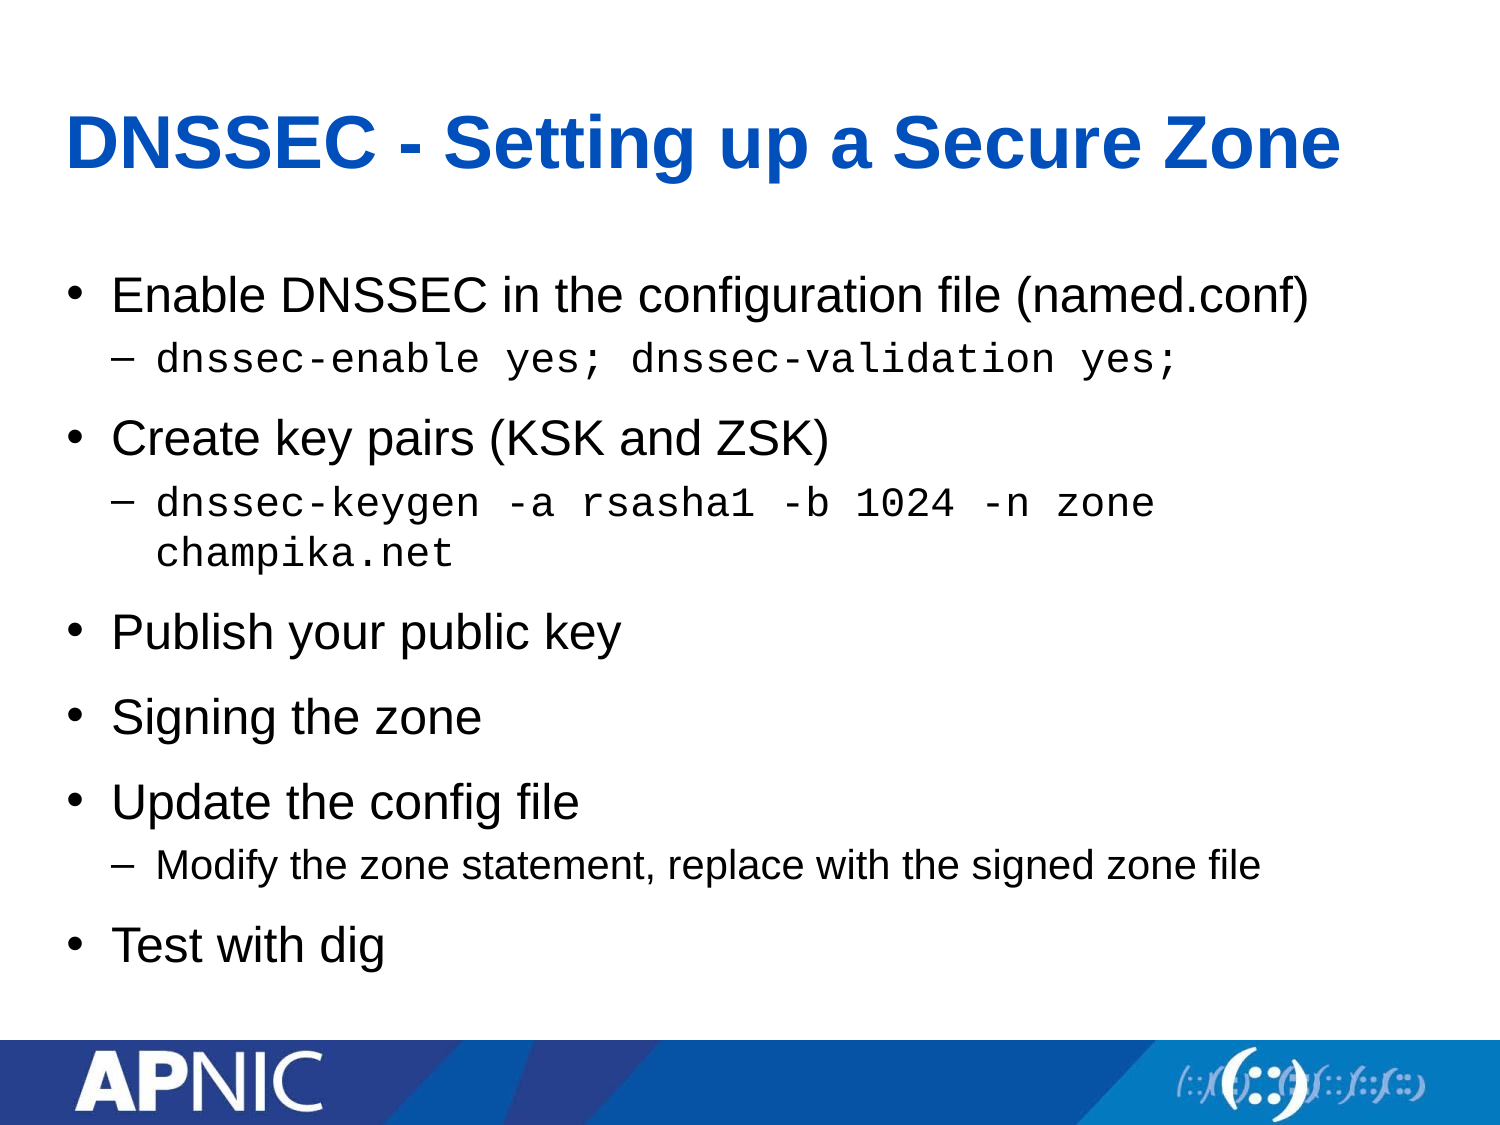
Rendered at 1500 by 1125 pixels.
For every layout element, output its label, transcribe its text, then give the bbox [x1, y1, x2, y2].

list Enable DNSSEC in the configuration file (named.conf) dnssec-enable yes; dnssec-validation yes; Create key pairs (KSK and ZSK) dnssec-keygen -a rsasha1 -b 1024 -n zone champika.net Publish your public key Signing the zone Update the config file Modify the zone statement, replace with the signed zone file Test with dig [66, 262, 1437, 1012]
picture [0, 1040, 1500, 1125]
title DNSSEC - Setting up a Secure Zone [64, 45, 1436, 233]
